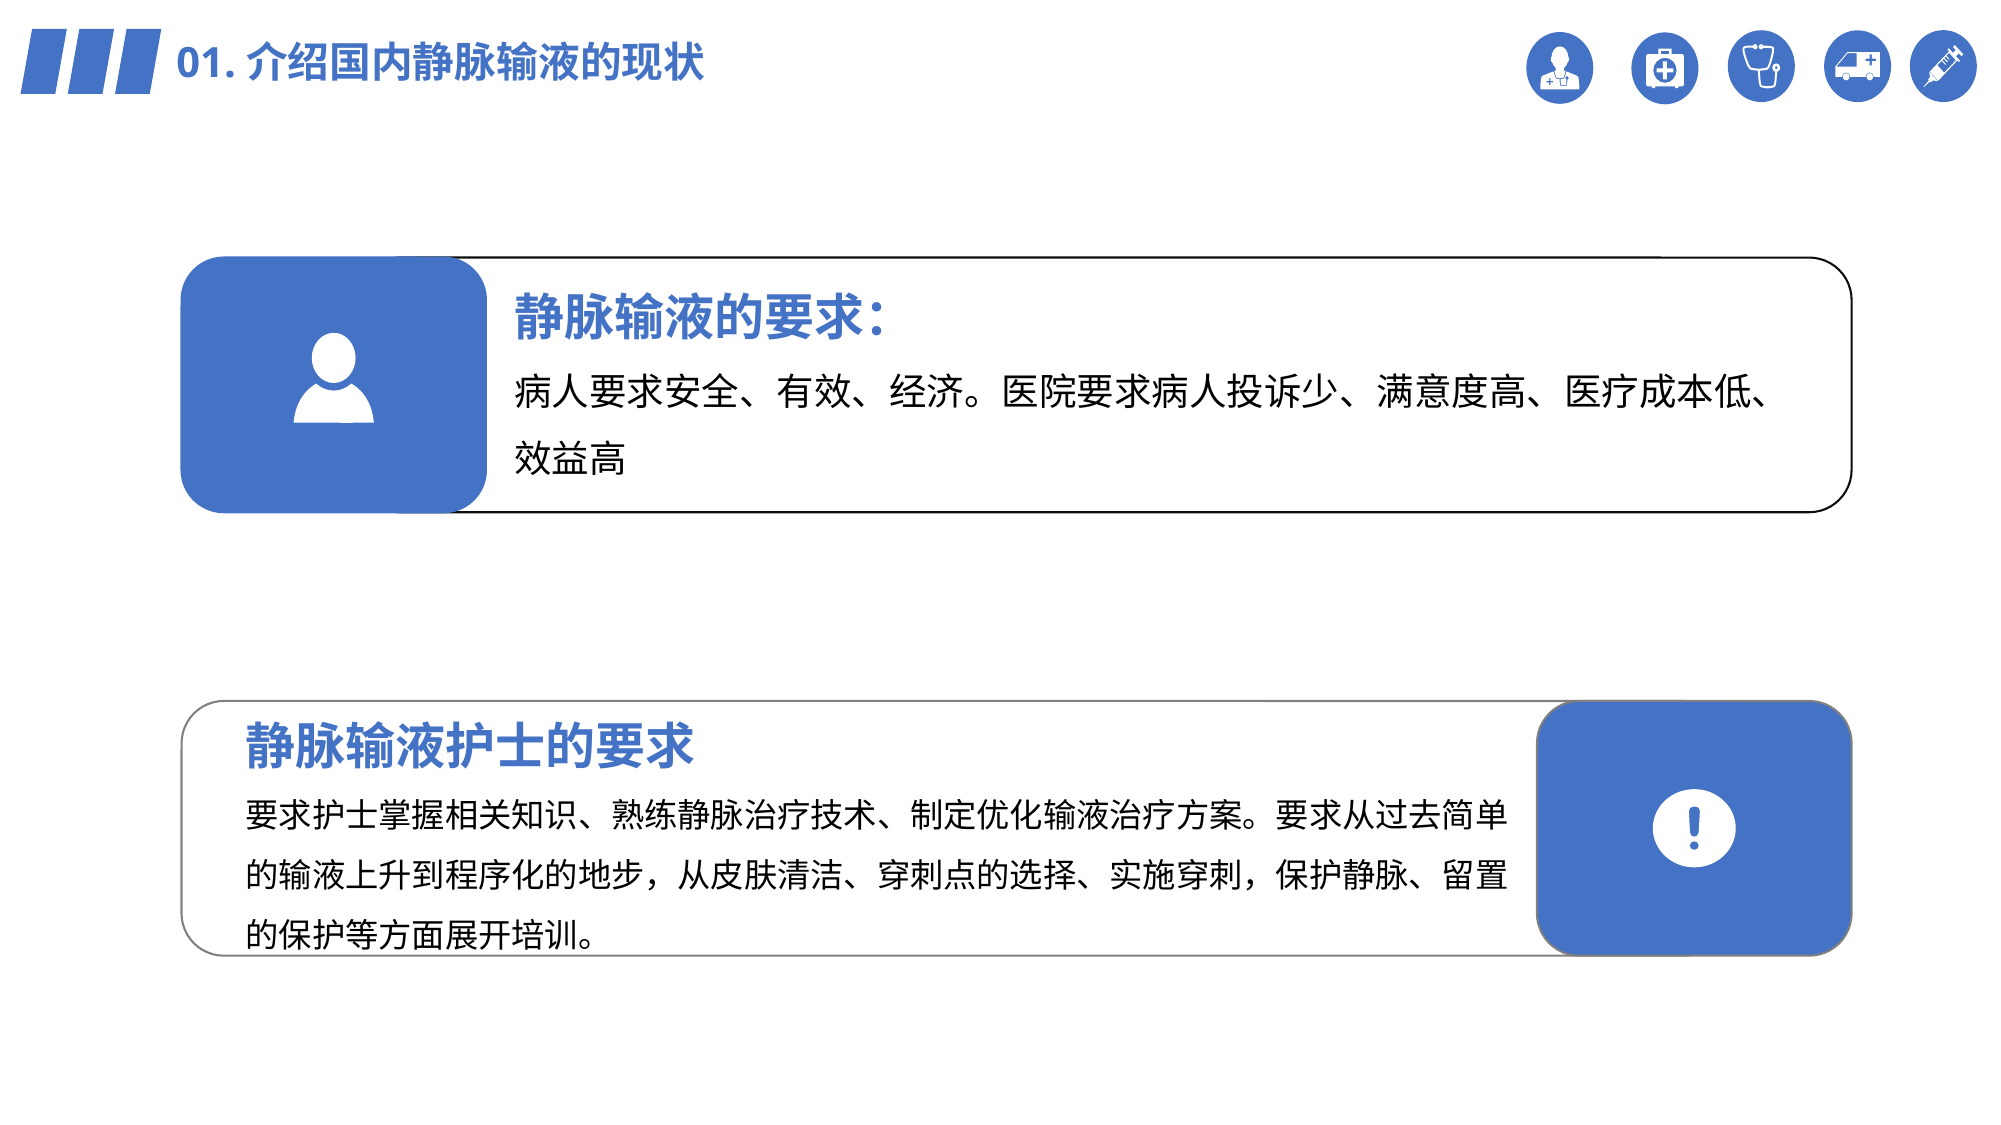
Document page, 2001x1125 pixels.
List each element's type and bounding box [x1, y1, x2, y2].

text_box [181, 700, 1852, 965]
text_box [181, 257, 1852, 513]
text_box [20, 28, 796, 94]
